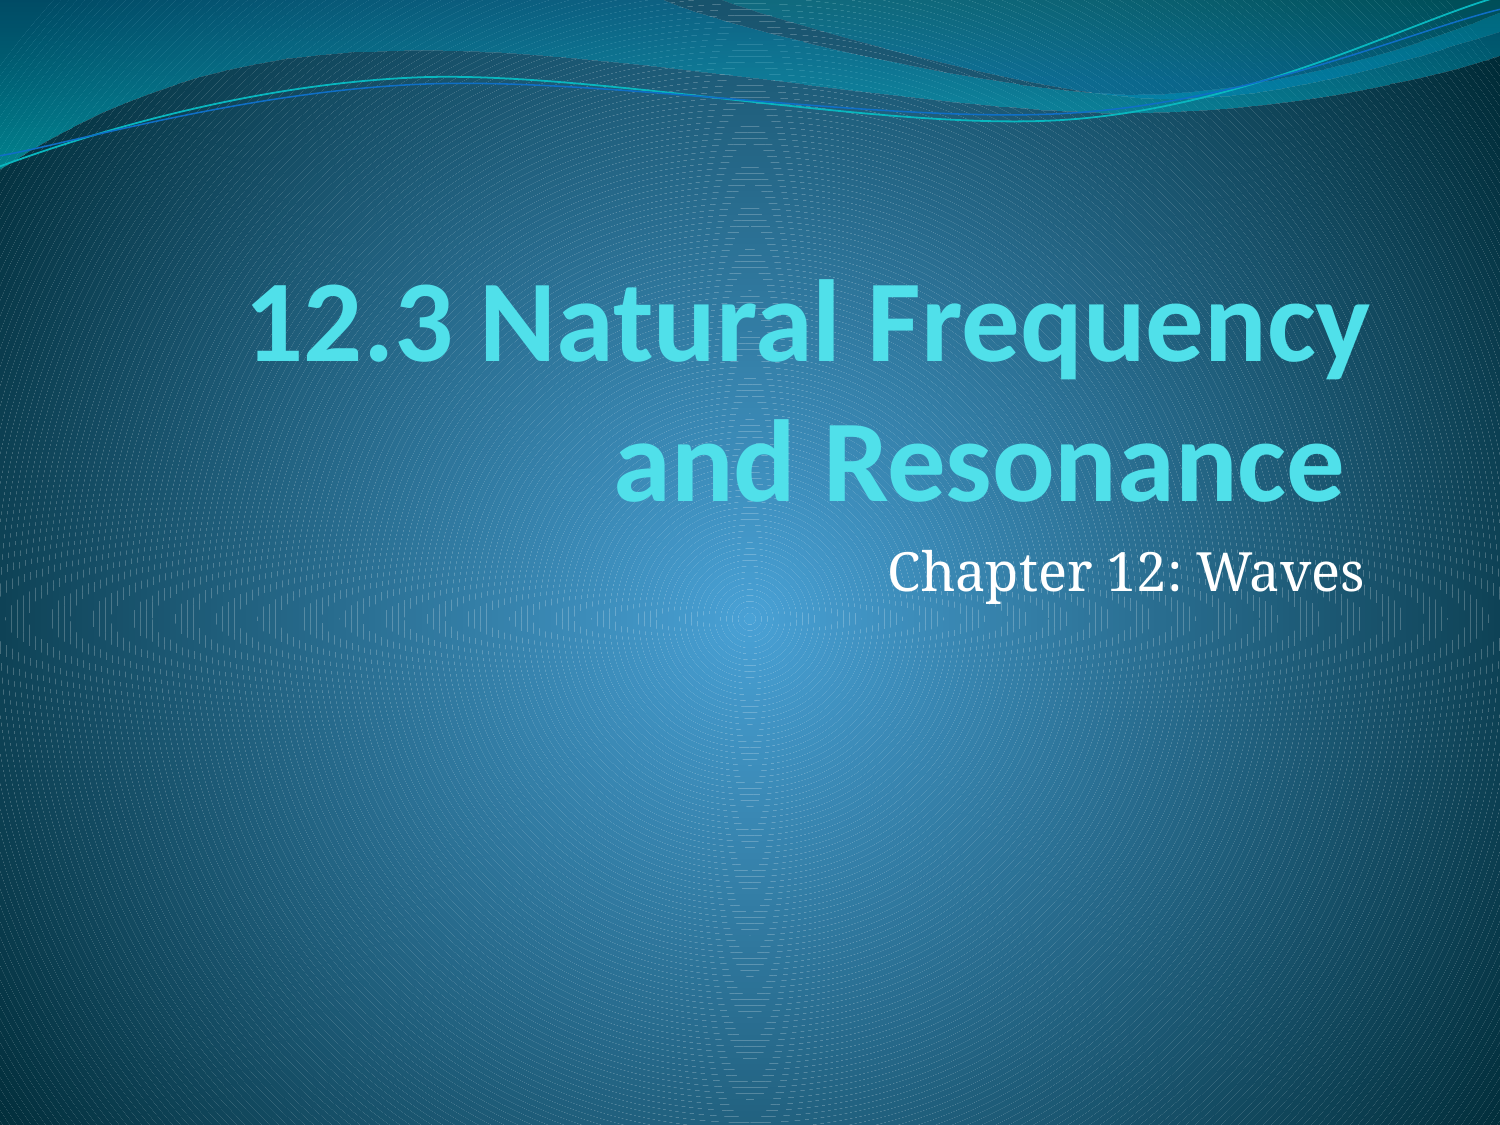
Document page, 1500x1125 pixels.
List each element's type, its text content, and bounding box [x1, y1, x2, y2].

subtitle Chapter 12: Waves [87, 529, 1376, 818]
title 12.3 Natural Frequency and Resonance [87, 224, 1376, 525]
